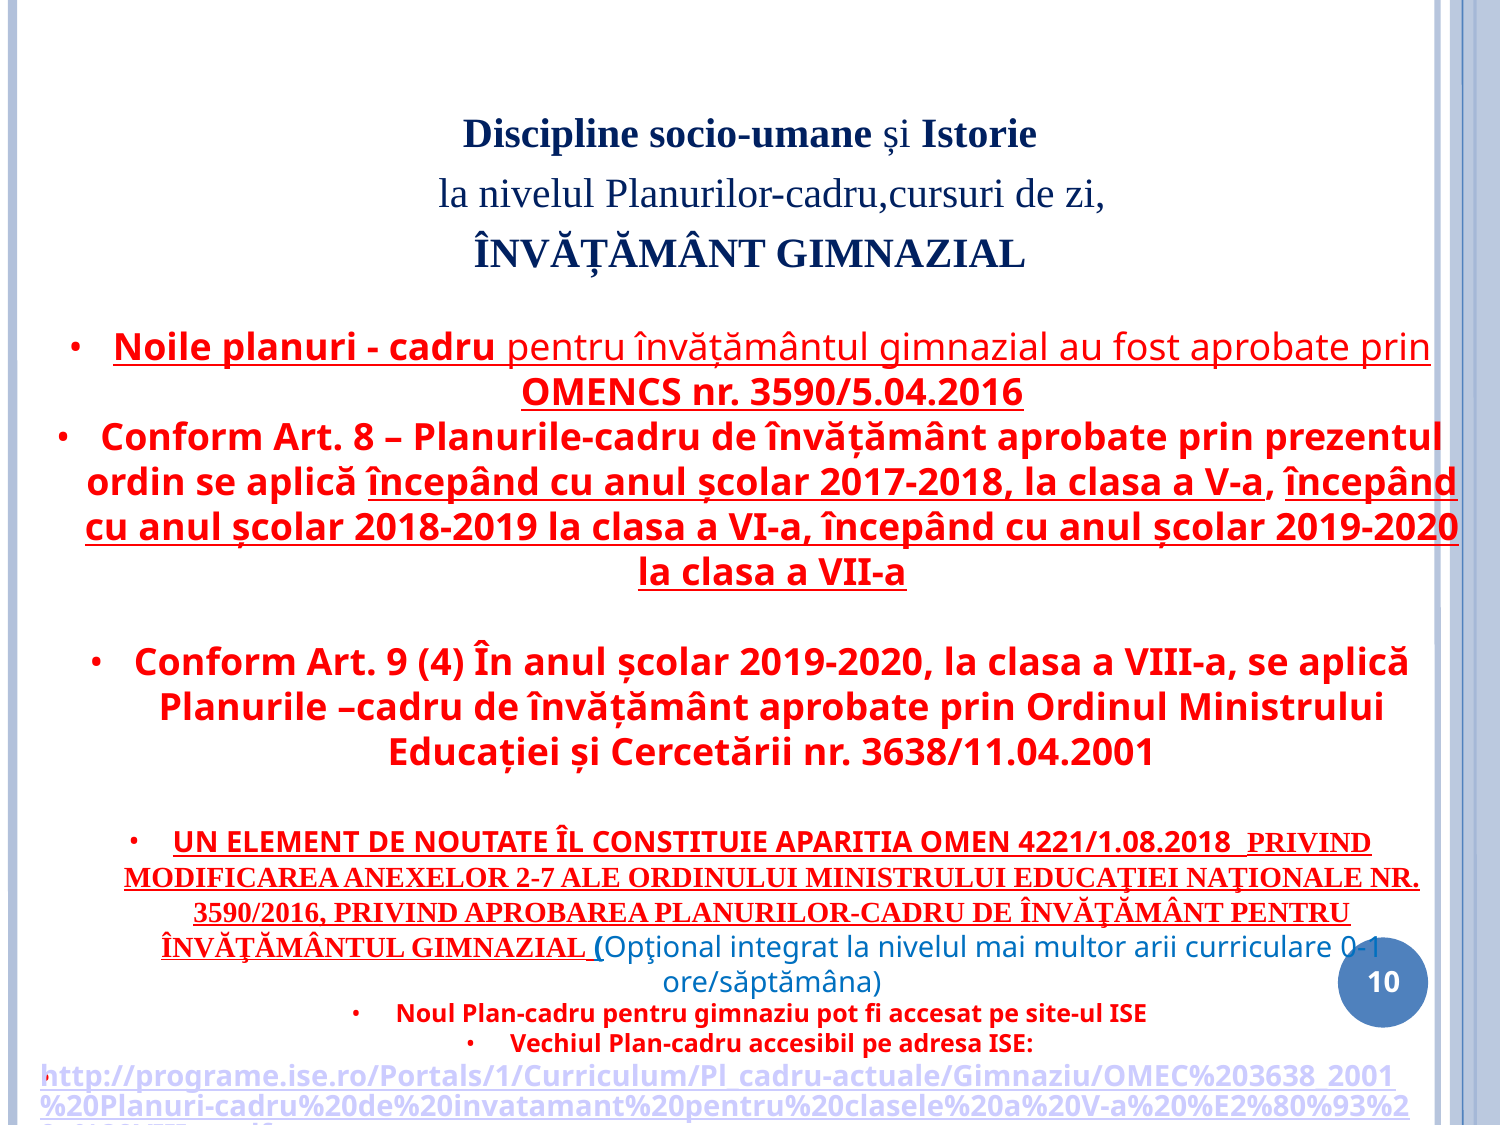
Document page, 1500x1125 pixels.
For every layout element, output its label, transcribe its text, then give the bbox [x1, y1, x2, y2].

text_box Discipline socio-umane și Istorie la nivelul Planurilor-cadru,cursuri de zi, ÎNVĂȚĂMÂNT GIMNAZIAL Noile planuri - cadru pentru învățământul gimnazial au fost aprobate prin OMENCS nr. 3590/5.04.2016 Conform Art. 8 – Planurile-cadru de învățământ aprobate prin prezentul ordin se aplică începând cu anul școlar 2017-2018, la clasa a V-a, începând cu anul școlar 2018-2019 la clasa a VI-a, începând cu anul școlar 2019-2020 la clasa a VII-a Conform Art. 9 (4) În anul școlar 2019-2020, la clasa a VIII-a, se aplică Planurile –cadru de învățământ aprobate prin Ordinul Ministrului Educației și Cercetării nr. 3638/11.04.2001 UN ELEMENT DE NOUTATE ÎL CONSTITUIE APARITIA OMEN 4221/1.08.2018 PRIVIND MODIFICAREA ANEXELOR 2-7 ALE ORDINULUI MINISTRULUI EDUCAŢIEI NAŢIONALE NR. 3590/2016, PRIVIND APROBAREA PLANURILOR-CADRU DE ÎNVĂŢĂMÂNT PENTRU ÎNVĂŢĂMÂNTUL GIMNAZIAL (Opţional integrat la nivelul mai multor arii curriculare 0-1 ore/săptămâna) Noul Plan-cadru pentru gimnaziu pot fi accesat pe site-ul ISE Vechiul Plan-cadru accesibil pe adresa ISE: http://programe.ise.ro/Portals/1/Curriculum/Pl_cadru-actuale/Gimnaziu/OMEC%203638_2001%20Planuri-cadru%20de%20invatamant%20pentru%20clasele%20a%20V-a%20%E2%80%93%20a%20VIII-a.pdf [24, 65, 1475, 1125]
